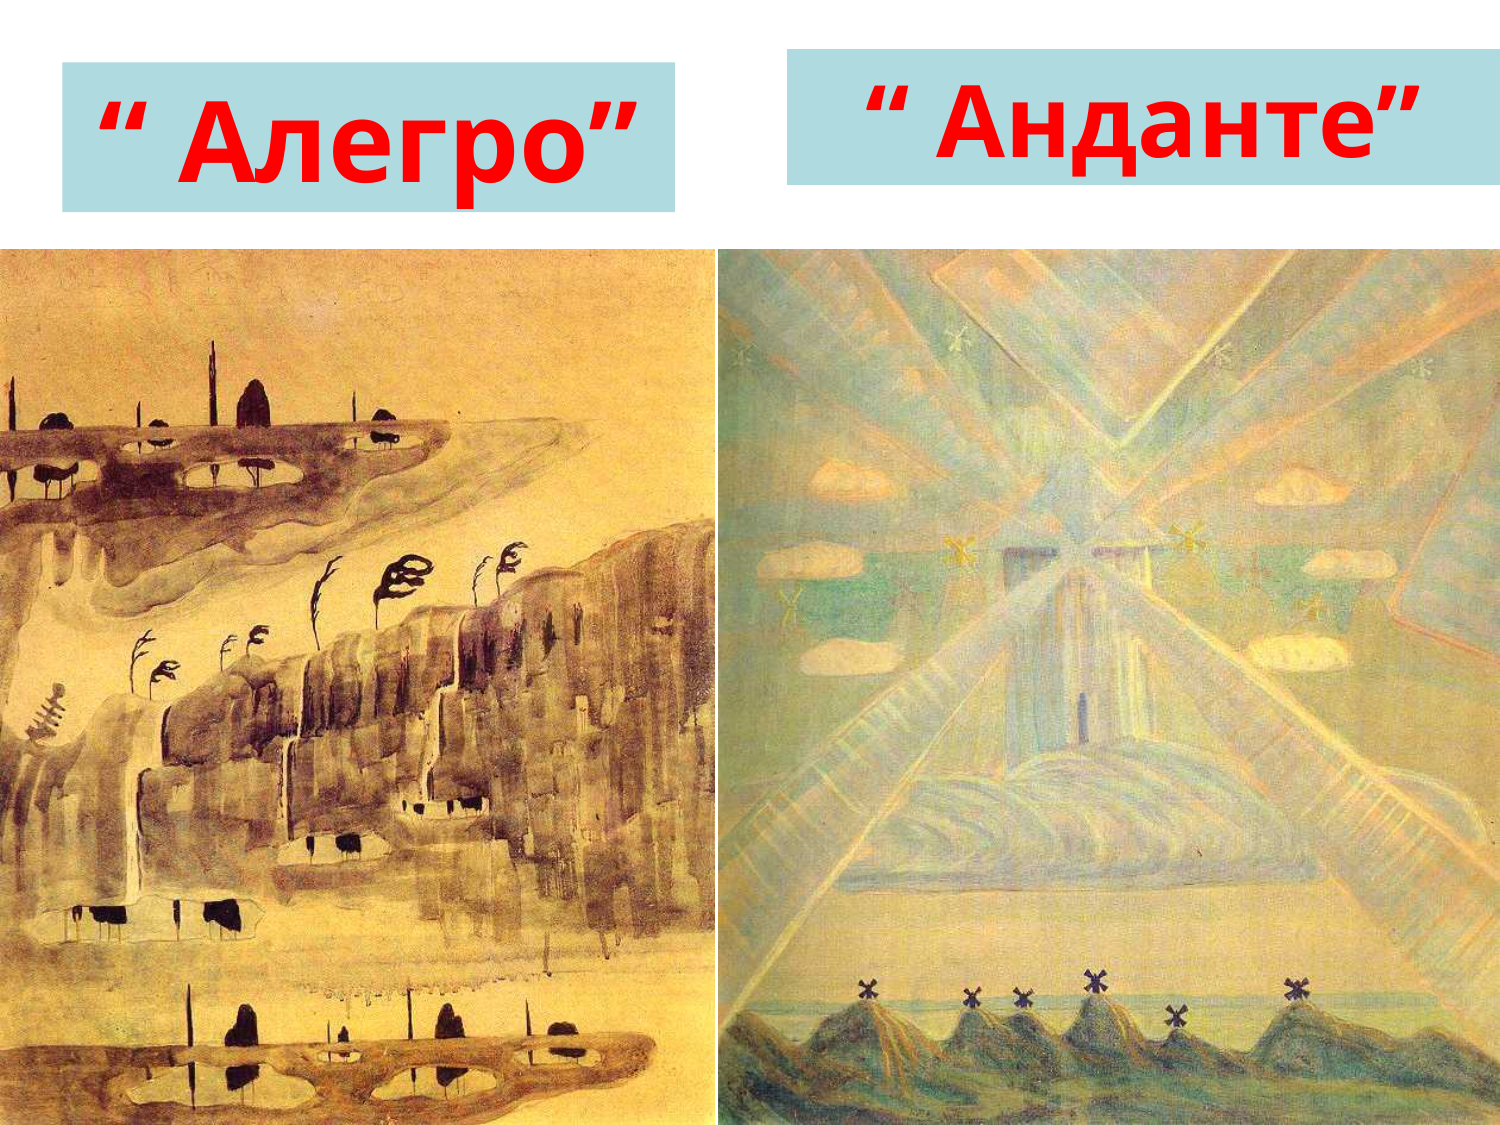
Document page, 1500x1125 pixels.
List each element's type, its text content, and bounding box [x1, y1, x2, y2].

text_box “ Анданте” [787, 50, 1500, 185]
picture [717, 249, 1500, 1125]
text_box “ Алегро” [62, 62, 675, 213]
picture [0, 249, 715, 1125]
